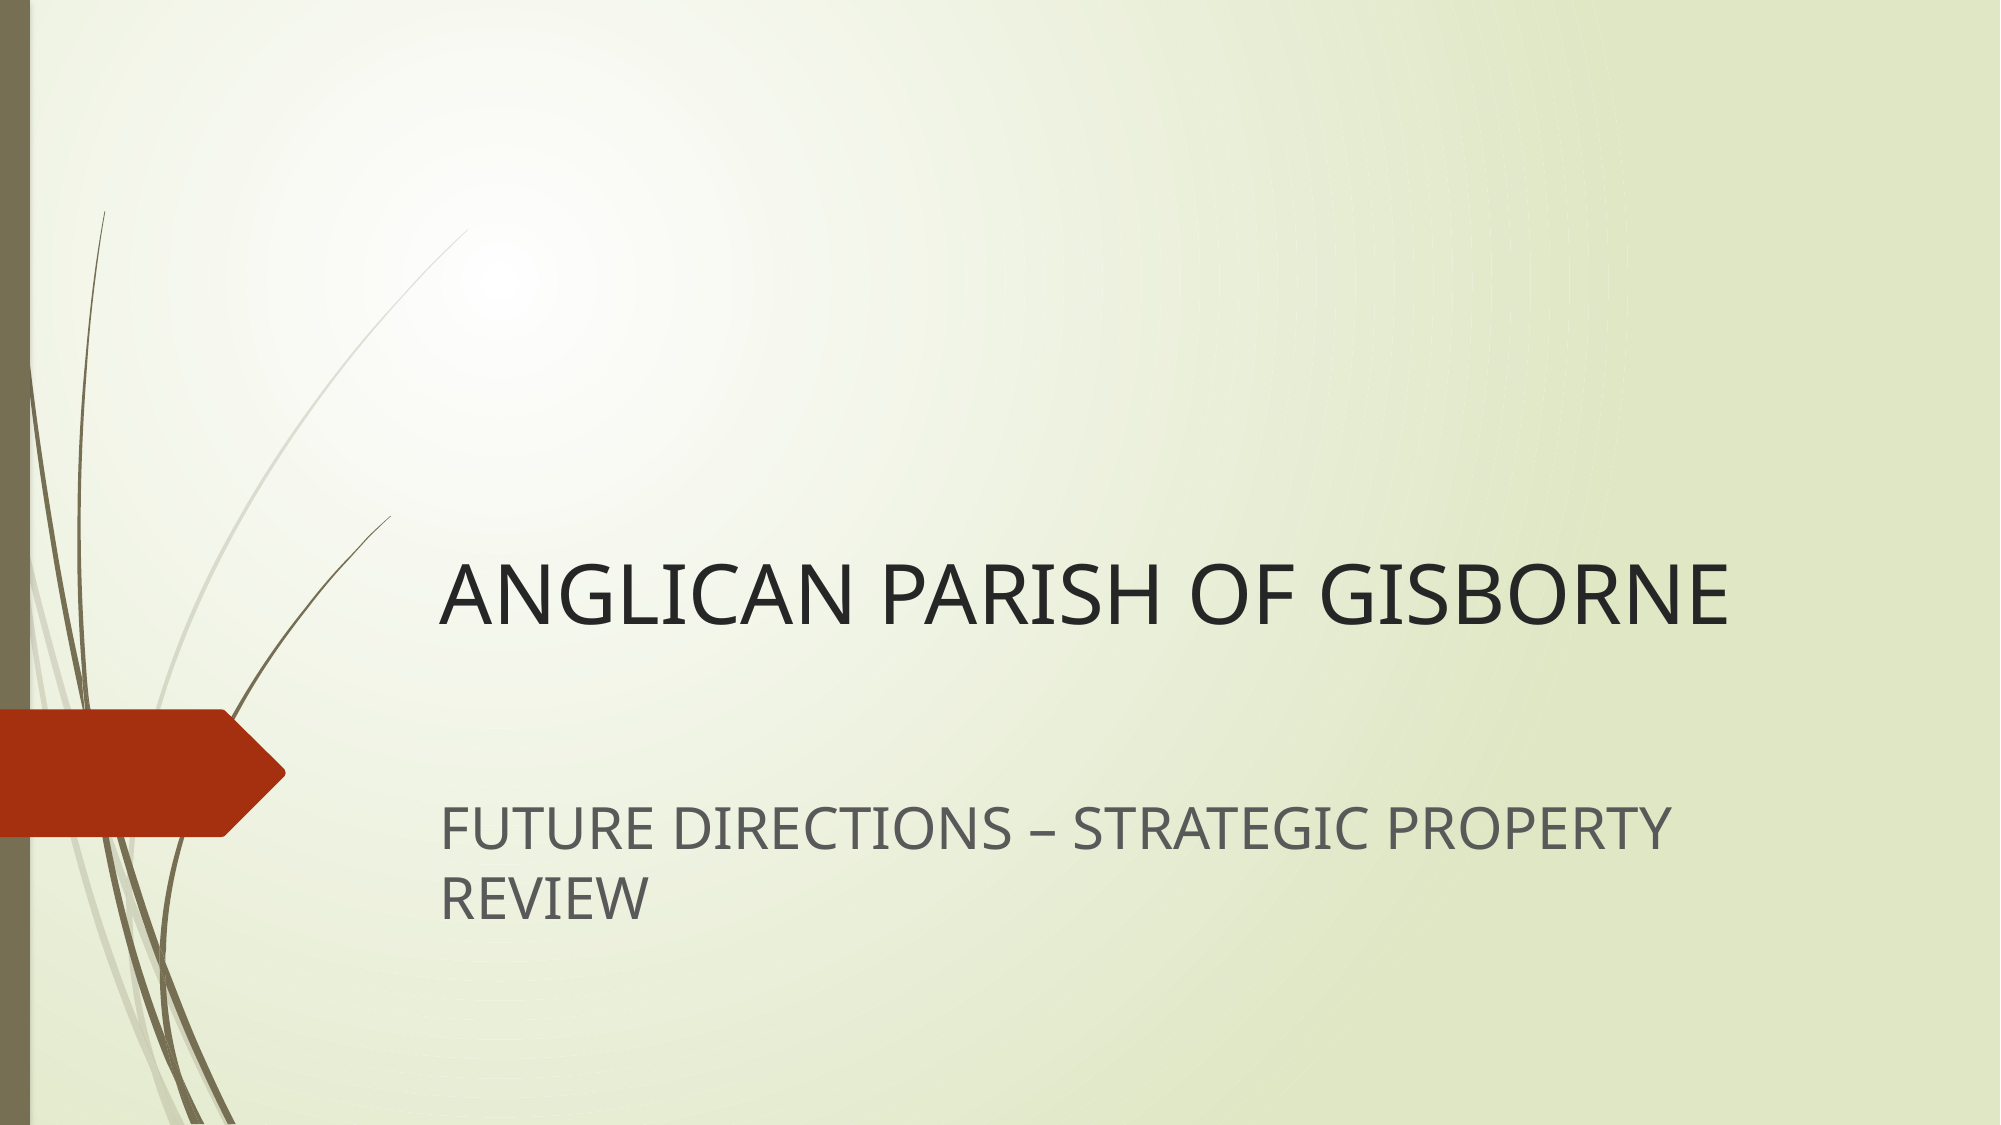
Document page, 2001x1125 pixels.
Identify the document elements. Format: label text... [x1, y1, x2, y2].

title ANGLICAN PARISH OF GISBORNE [424, 412, 1888, 783]
subtitle FUTURE DIRECTIONS – STRATEGIC PROPERTY REVIEW [424, 783, 1888, 969]
